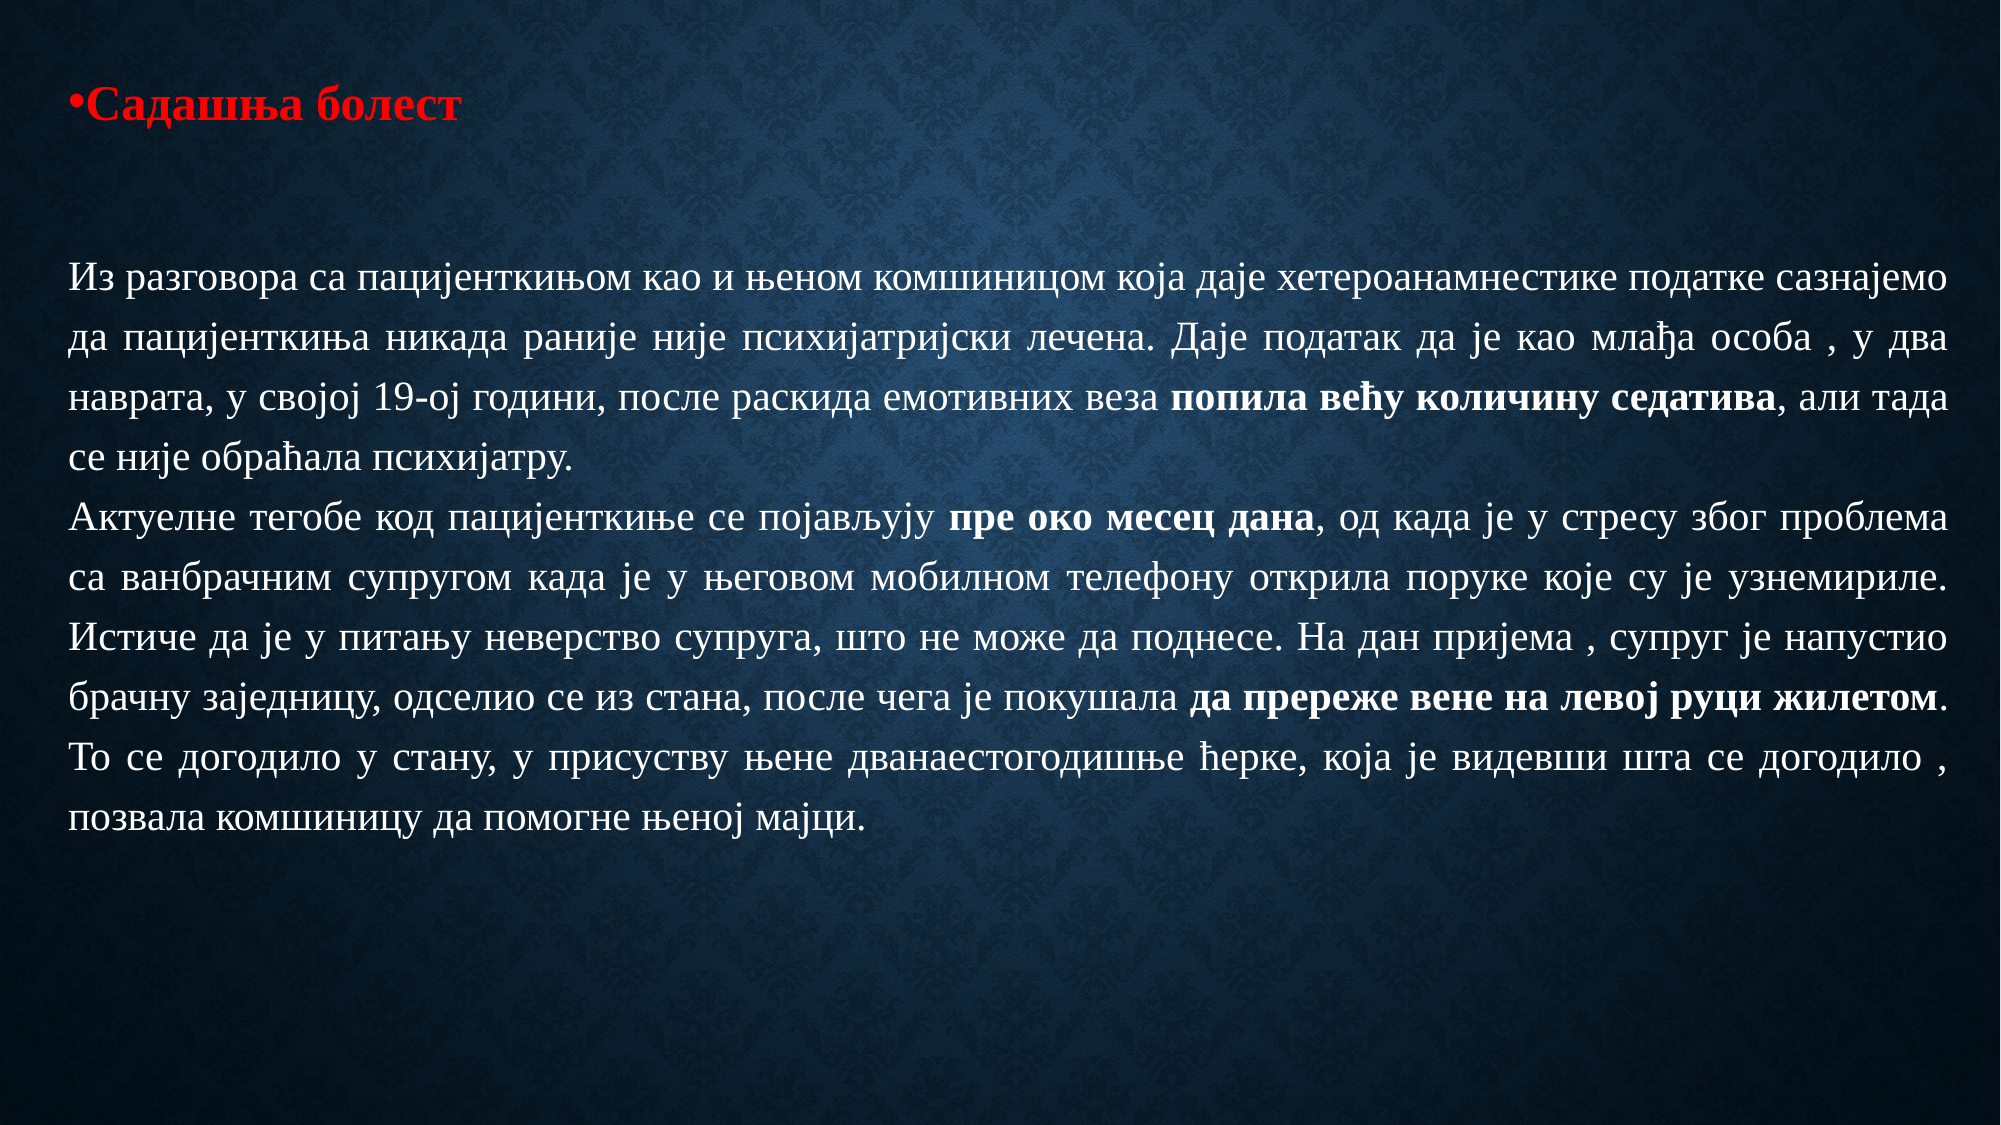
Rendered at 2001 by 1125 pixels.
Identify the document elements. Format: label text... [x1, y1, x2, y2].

list Садашња болест Из разговора са пацијенткињом као и њеном комшиницом која даје хетероанамнестике податке сазнајемо да пацијенткиња никада раније није психијатријски лечена. Даје податак да је као млађа особа , у два наврата, у својој 19-ој години, после раскида емотивних веза попила већу количину седатива, али тада се није обраћала психијатру. Актуелне тегобе код пацијенткиње се појављују пре око месец дана, од када је у стресу због проблема са ванбрачним супругом када је у његовом мобилном телефону открила поруке које су је узнемириле. Истиче да је у питању неверство супруга, што не може да поднесе. На дан пријема , супруг је напустио брачну заједницу, одселио се из стана, после чега је покушала да пререже вене на левој руци жилетом. То се догодило у стану, у присуству њене дванаестогодишње ћерке, која је видевши шта се догодило , позвала комшиницу да помогне њеној мајци. [53, 50, 1964, 1064]
